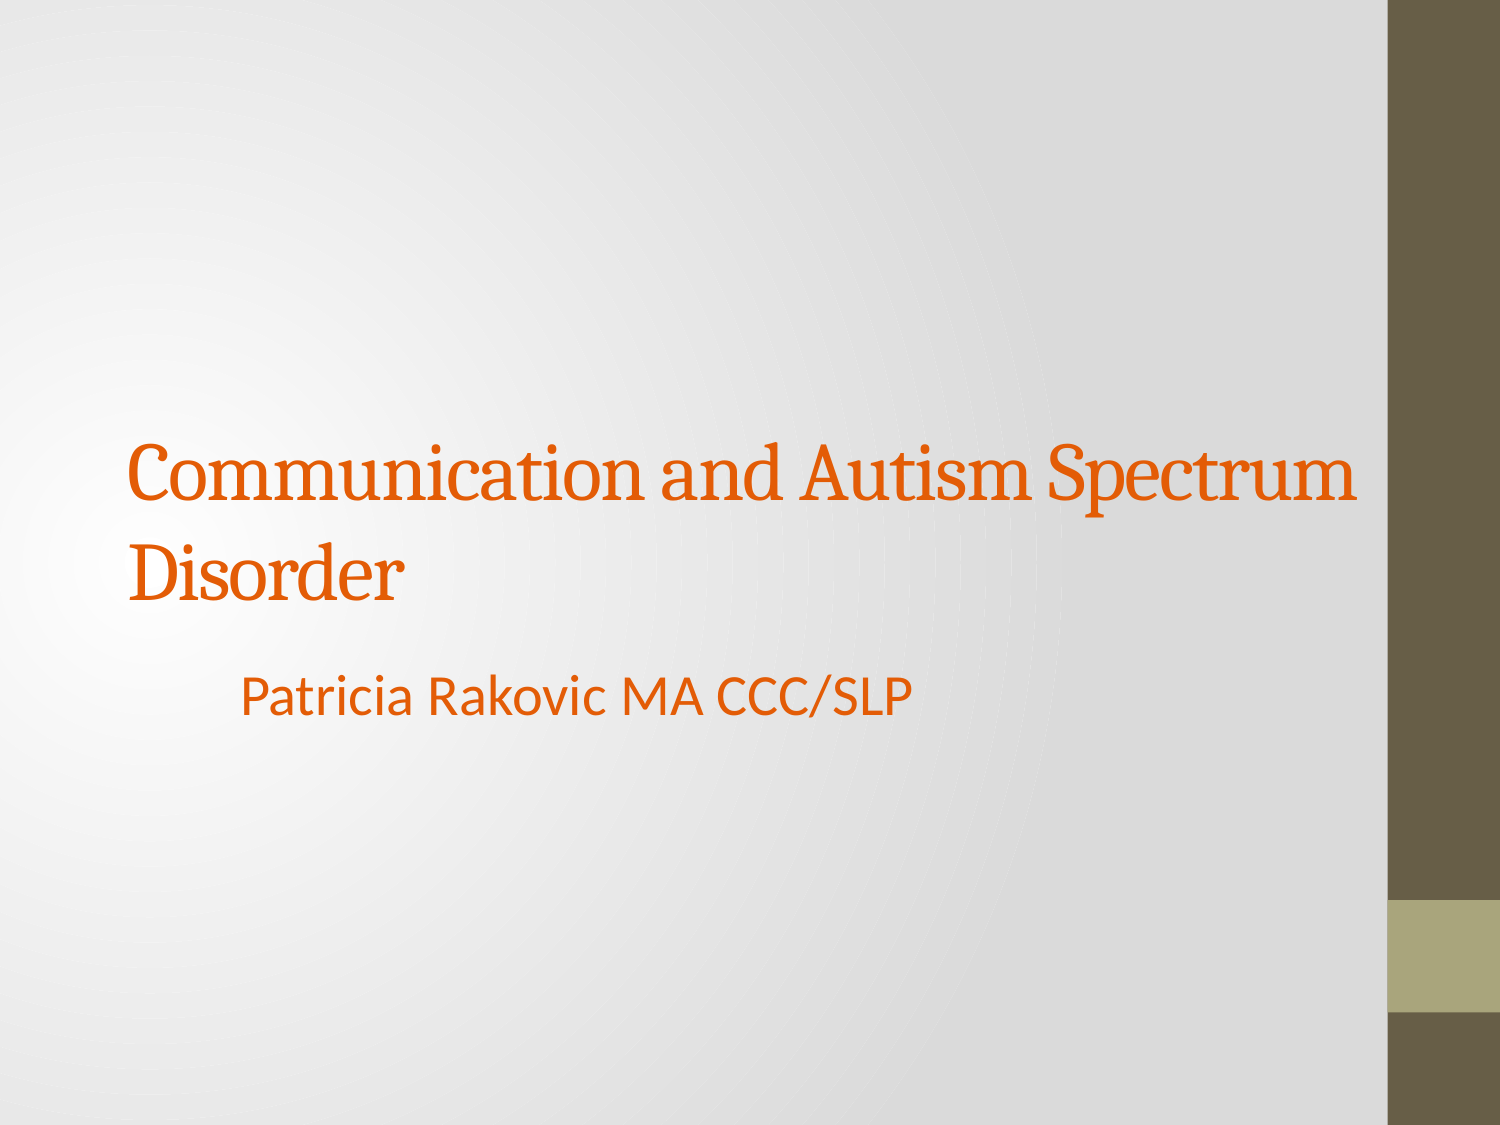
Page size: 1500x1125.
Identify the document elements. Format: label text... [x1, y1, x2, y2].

title Communication and Autism Spectrum Disorder [112, 399, 1388, 625]
subtitle Patricia Rakovic MA CCC/SLP [225, 650, 1275, 749]
